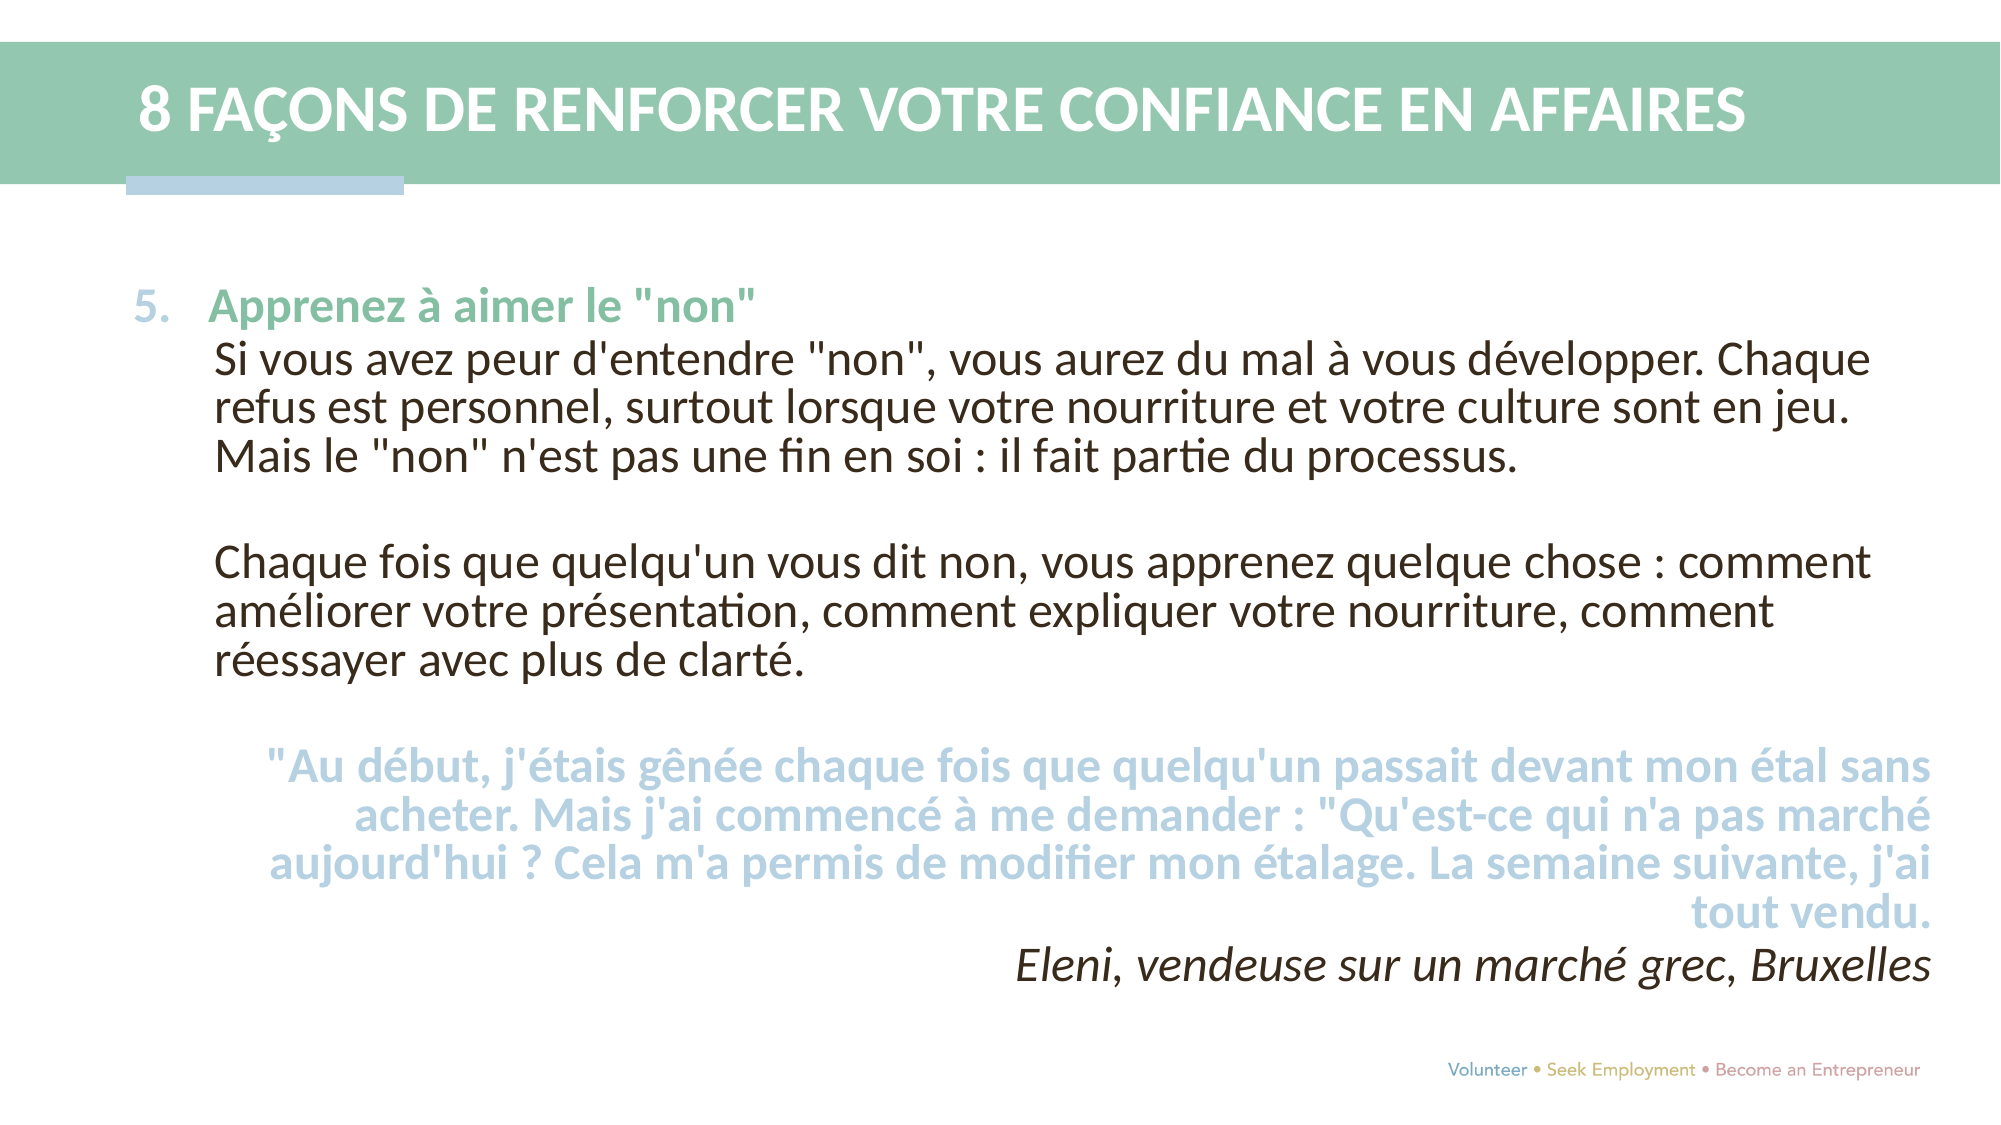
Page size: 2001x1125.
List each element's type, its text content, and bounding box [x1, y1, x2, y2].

list Apprenez à aimer le "non" Si vous avez peur d'entendre "non", vous aurez du mal à vous développer. Chaque refus est personnel, surtout lorsque votre nourriture et votre culture sont en jeu. Mais le "non" n'est pas une fin en soi : il fait partie du processus. Chaque fois que quelqu'un vous dit non, vous apprenez quelque chose : comment améliorer votre présentation, comment expliquer votre nourriture, comment réessayer avec plus de clarté. "Au début, j'étais gênée chaque fois que quelqu'un passait devant mon étal sans acheter. Mais j'ai commencé à me demander : "Qu'est-ce qui n'a pas marché aujourd'hui ? Cela m'a permis de modifier mon étalage. La semaine suivante, j'ai tout vendu. Eleni, vendeuse sur un marché grec, Bruxelles [118, 275, 1948, 1023]
picture [1418, 1046, 1971, 1103]
list 8 FAÇONS DE RENFORCER VOTRE CONFIANCE EN AFFAIRES [123, 51, 1913, 170]
